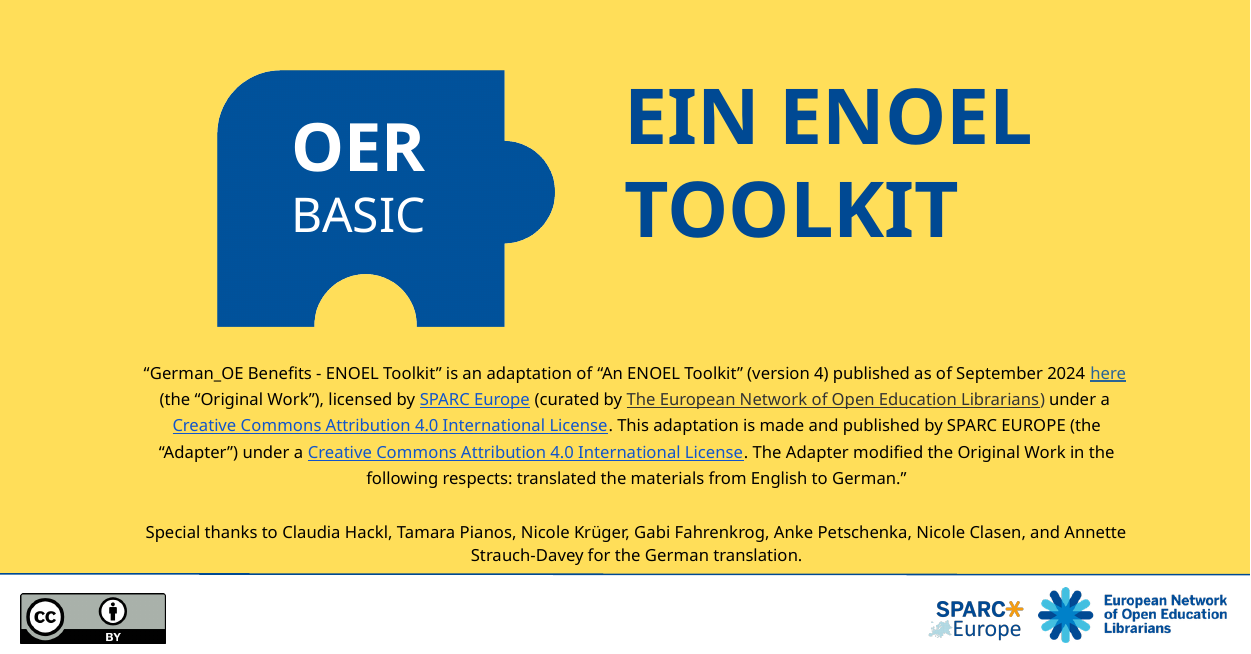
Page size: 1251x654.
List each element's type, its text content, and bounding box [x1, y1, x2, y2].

picture [1038, 587, 1228, 643]
text_box EIN ENOEL TOOLKIT [612, 55, 1155, 266]
text_box “German_OE Benefits - ENOEL Toolkit” is an adaptation of “An ENOEL Toolkit” (version 4) published as of September 2024 here (the “Original Work”), licensed by SPARC Europe (curated by The European Network of Open Education Librarians) under a Creative Commons Attribution 4.0 International License. This adaptation is made and published by SPARC EUROPE (the “Adapter”) under a Creative Commons Attribution 4.0 International License. The Adapter modified the Original Work in the following respects: translated the materials from English to German.” Special thanks to Claudia Hackl, Tamara Pianos, Nicole Krüger, Gabi Fahrenkrog, Anke Petschenka, Nicole Clasen, and Annette Strauch-Davey for the German translation. [123, 344, 1151, 572]
picture [20, 592, 166, 645]
text_box OER BASIC [560, 90, 793, 258]
text_box [0, 582, 1250, 654]
picture [217, 70, 556, 327]
picture [928, 586, 1027, 642]
